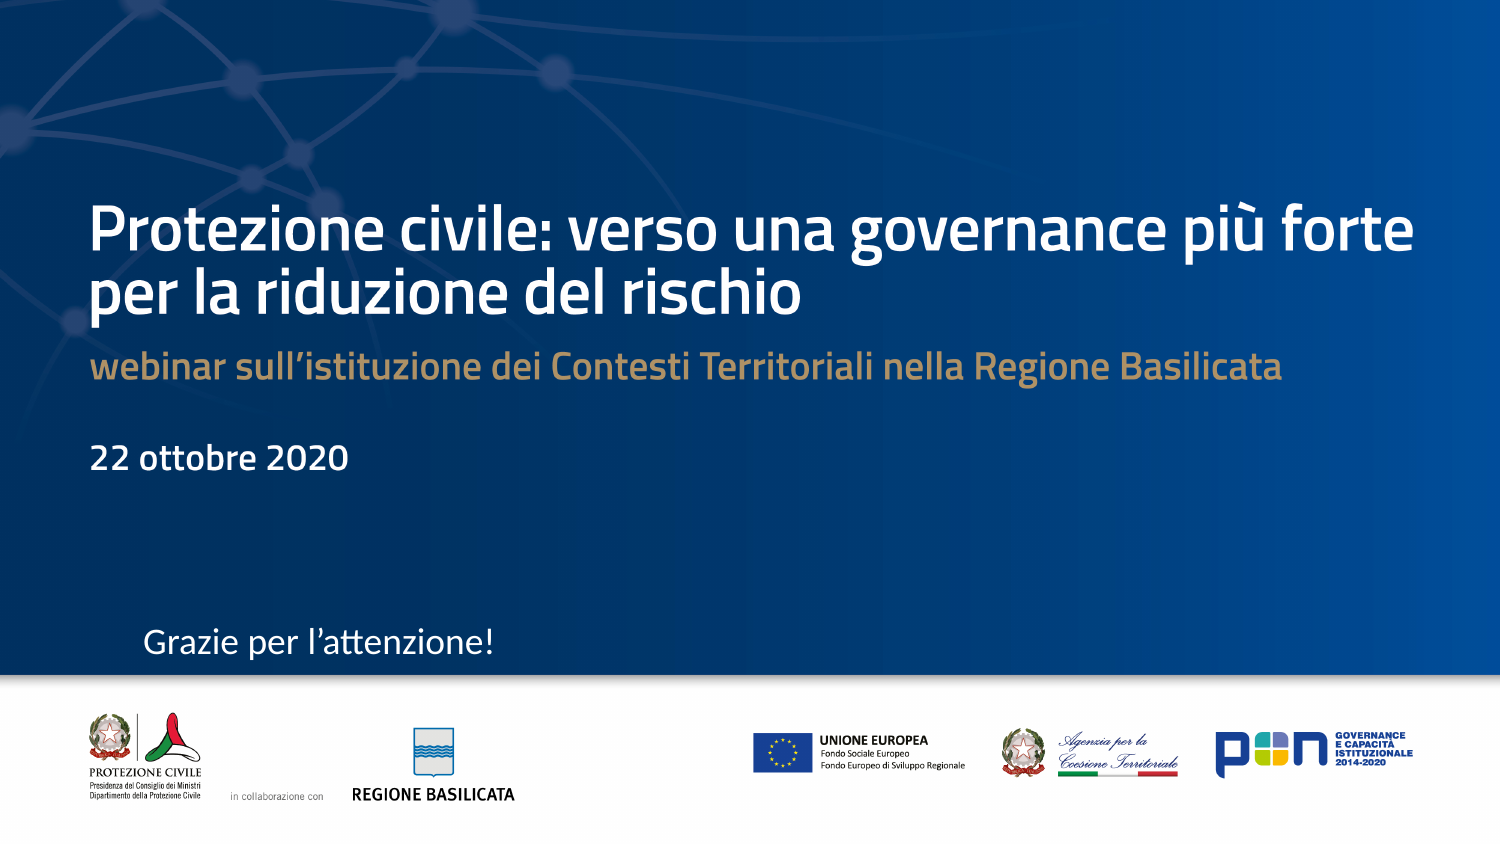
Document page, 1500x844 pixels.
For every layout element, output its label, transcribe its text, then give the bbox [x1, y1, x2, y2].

picture [0, 0, 1500, 844]
text_box Grazie per l’attenzione! [128, 609, 1427, 670]
